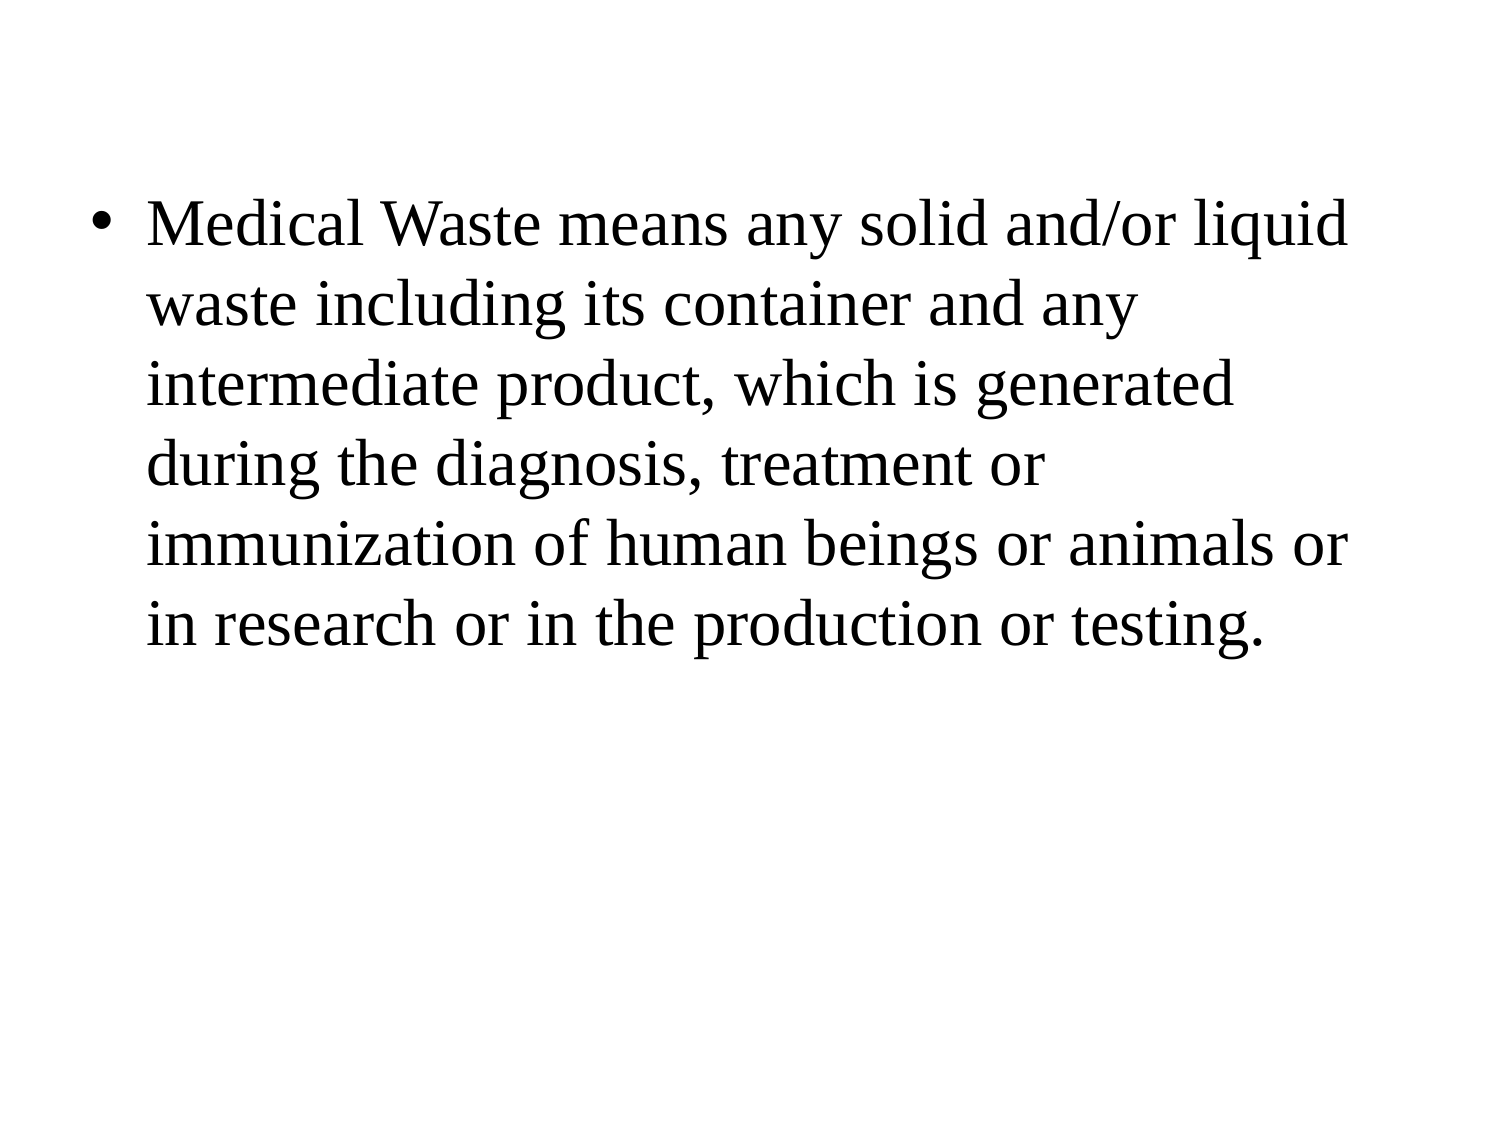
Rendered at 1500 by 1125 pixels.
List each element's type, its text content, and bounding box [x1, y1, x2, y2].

list Medical Waste means any solid and/or liquid waste including its container and any intermediate product, which is generated during the diagnosis, treatment or immunization of human beings or animals or in research or in the production or testing. [75, 78, 1425, 1005]
